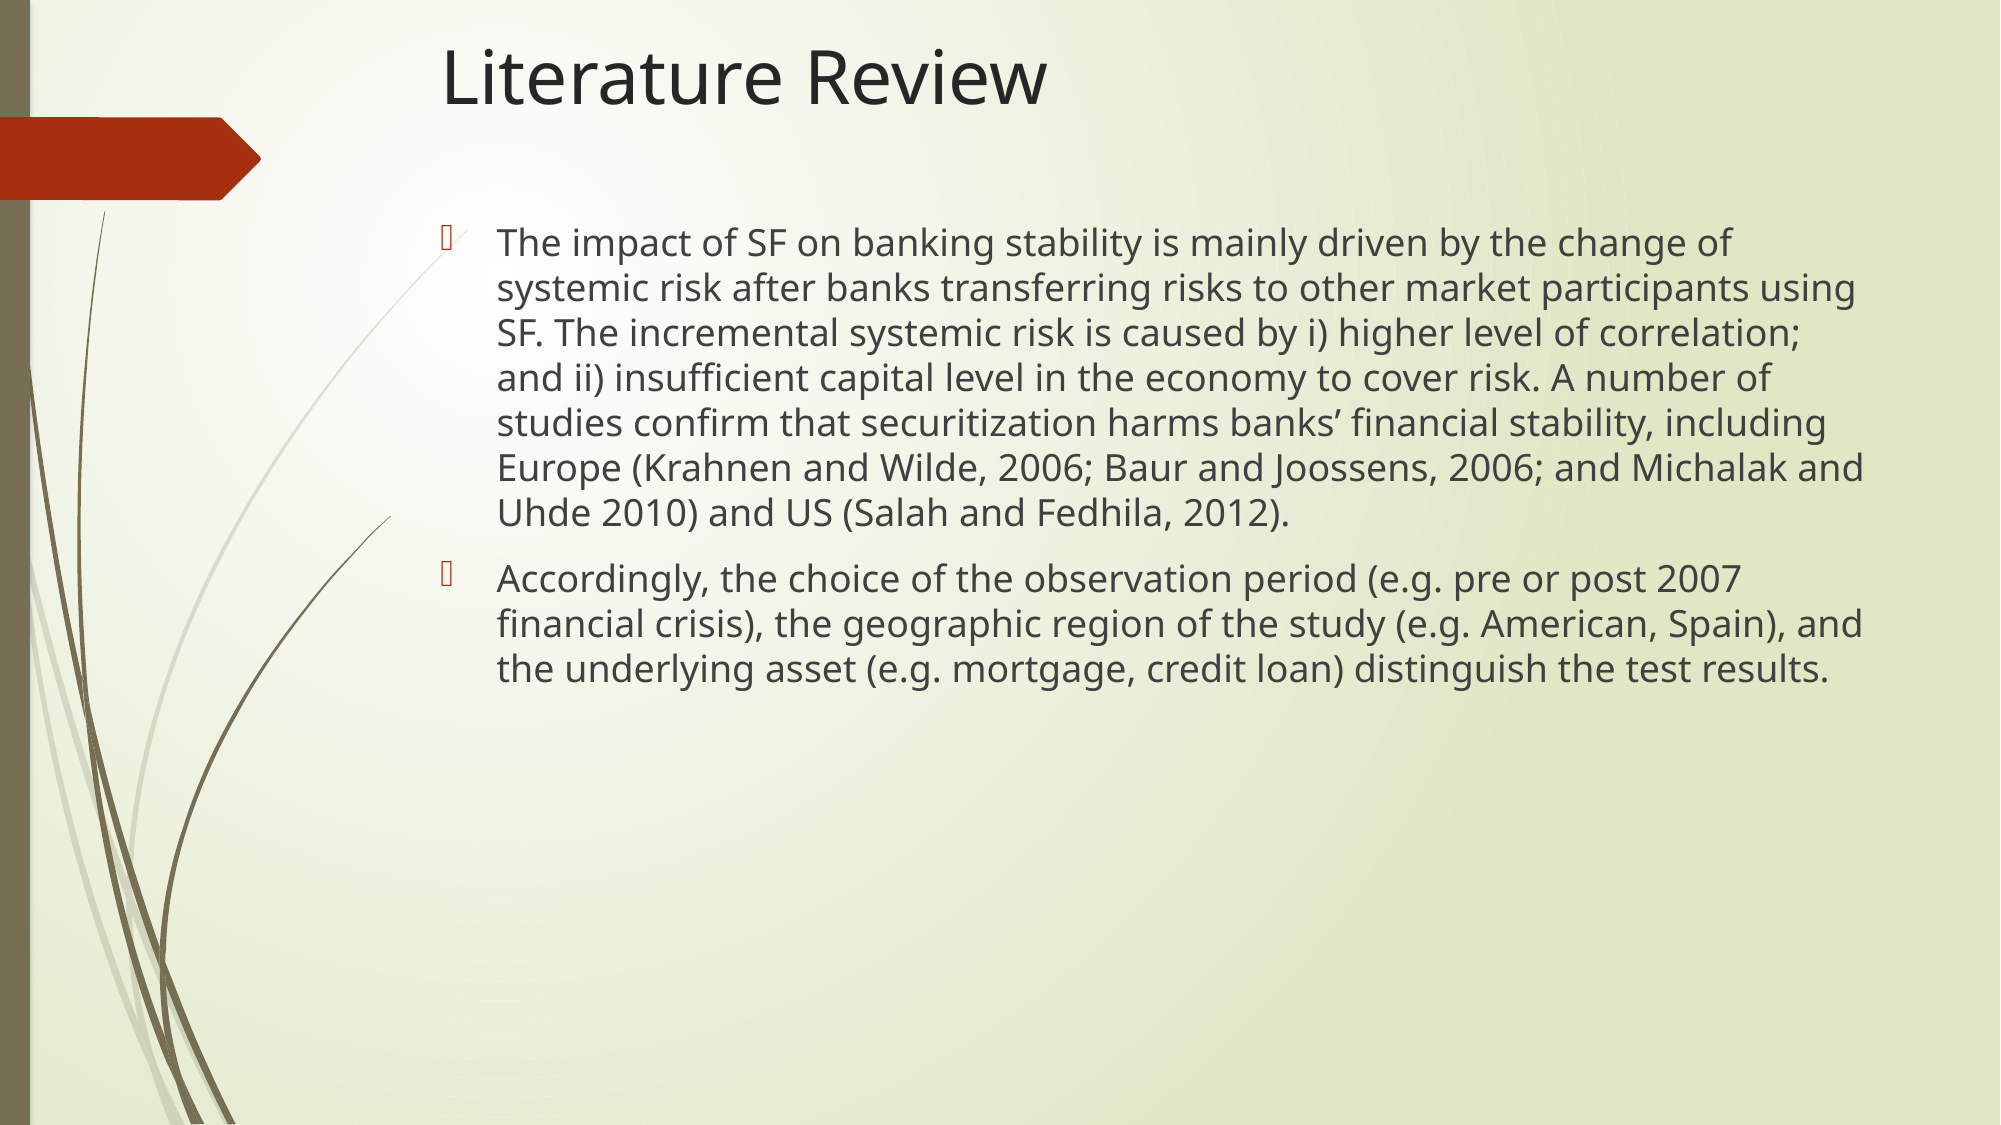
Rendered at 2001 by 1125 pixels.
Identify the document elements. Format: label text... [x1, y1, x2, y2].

title Literature Review [425, 21, 1888, 145]
list The impact of SF on banking stability is mainly driven by the change of systemic risk after banks transferring risks to other market participants using SF. The incremental systemic risk is caused by i) higher level of correlation; and ii) insufficient capital level in the economy to cover risk. A number of studies confirm that securitization harms banks’ financial stability, including Europe (Krahnen and Wilde, 2006; Baur and Joossens, 2006; and Michalak and Uhde 2010) and US (Salah and Fedhila, 2012). Accordingly, the choice of the observation period (e.g. pre or post 2007 financial crisis), the geographic region of the study (e.g. American, Spain), and the underlying asset (e.g. mortgage, credit loan) distinguish the test results. [425, 145, 1888, 970]
